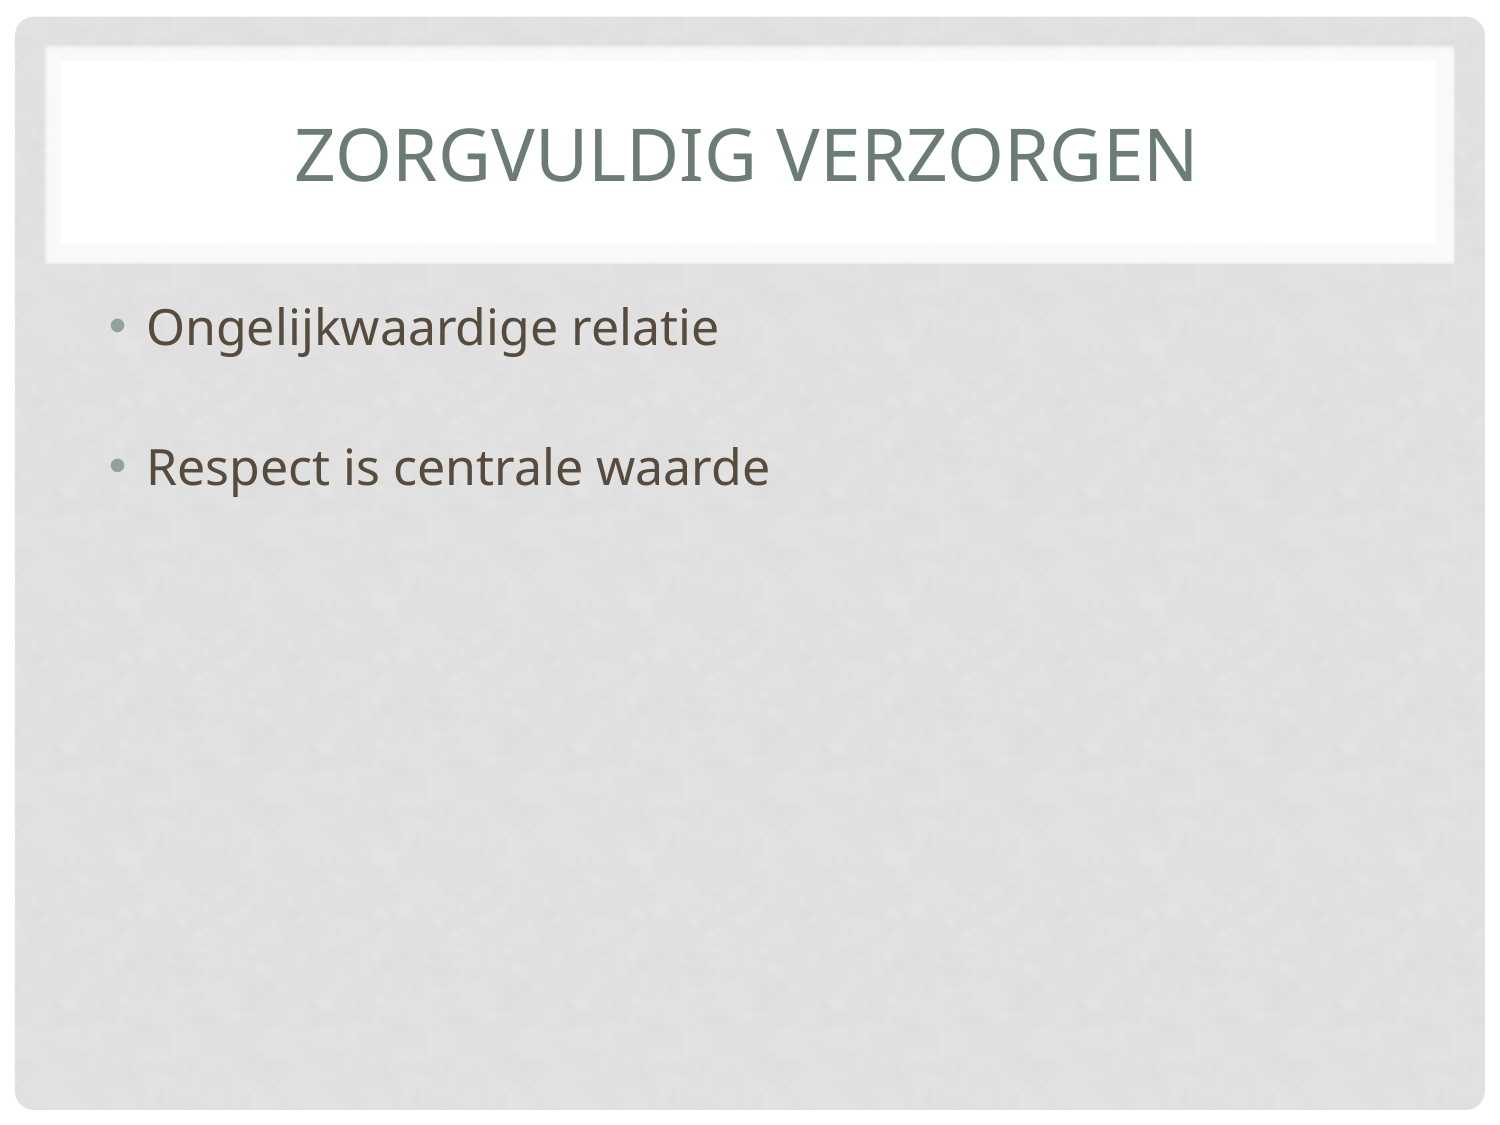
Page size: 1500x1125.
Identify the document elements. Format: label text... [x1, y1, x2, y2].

title Zorgvuldig verzorgen [69, 66, 1425, 238]
list Ongelijkwaardige relatie Respect is centrale waarde [75, 287, 1425, 1005]
